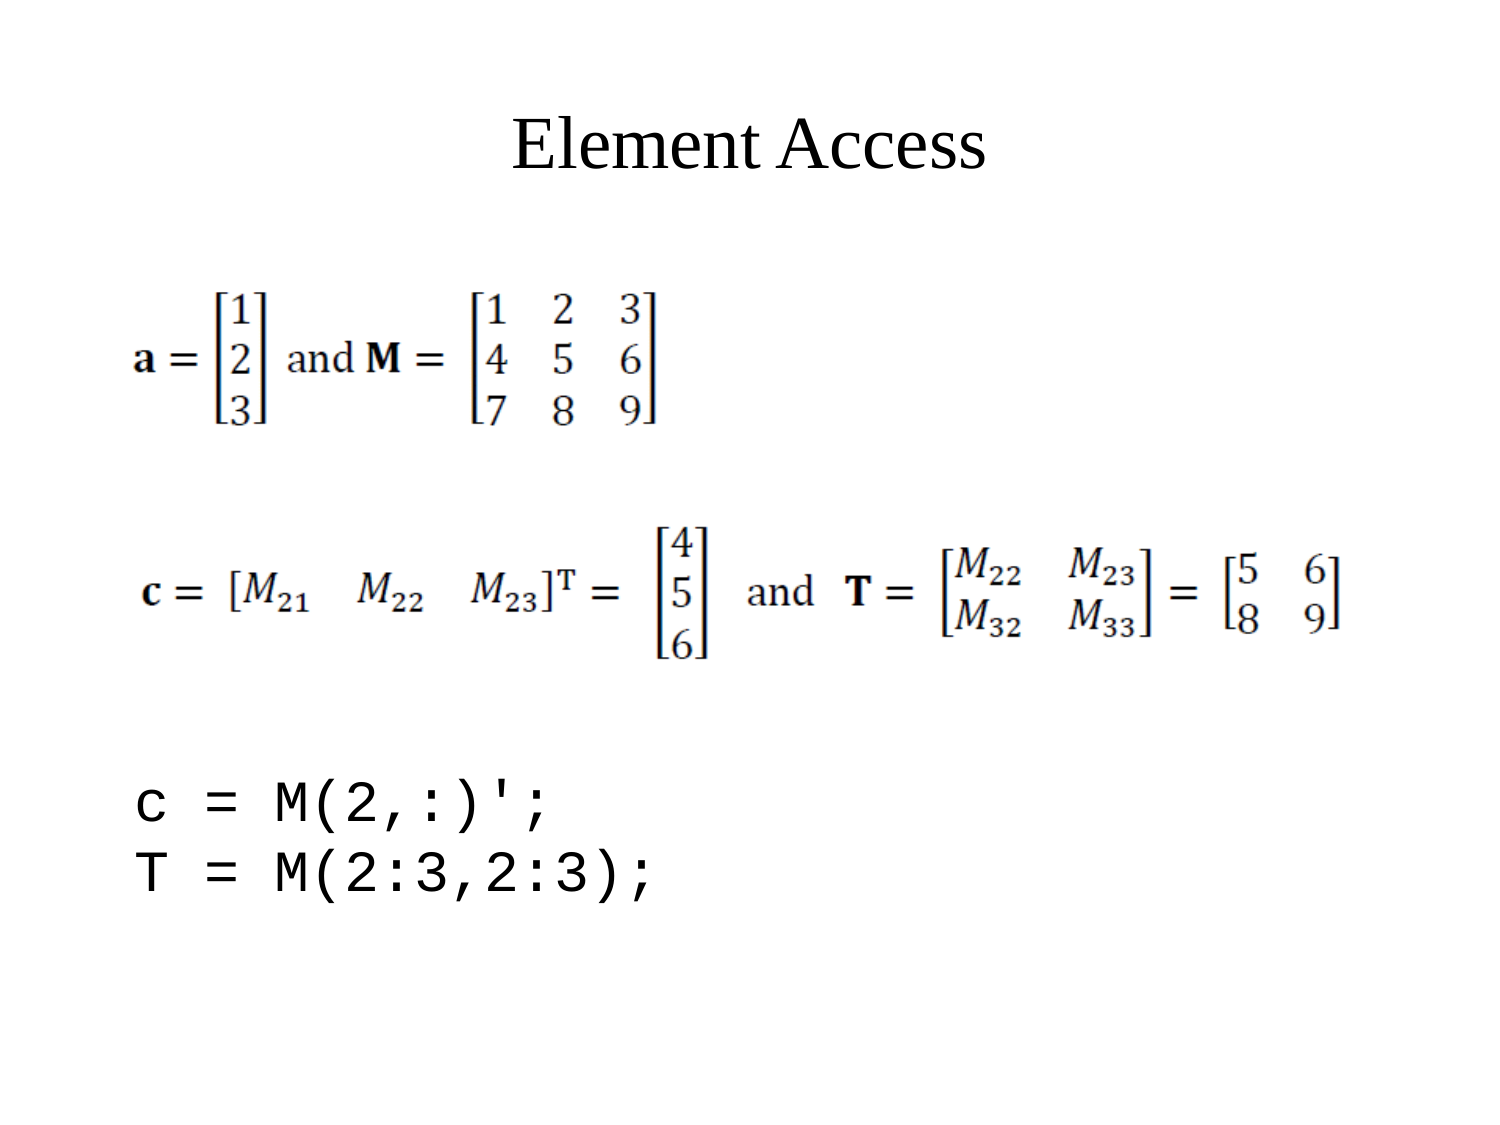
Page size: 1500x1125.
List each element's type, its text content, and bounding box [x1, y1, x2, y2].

picture [112, 244, 701, 458]
text_box c = M(2,:)'; T = M(2:3,2:3); [120, 755, 871, 911]
picture [124, 499, 1363, 701]
title Element Access [75, 45, 1425, 233]
